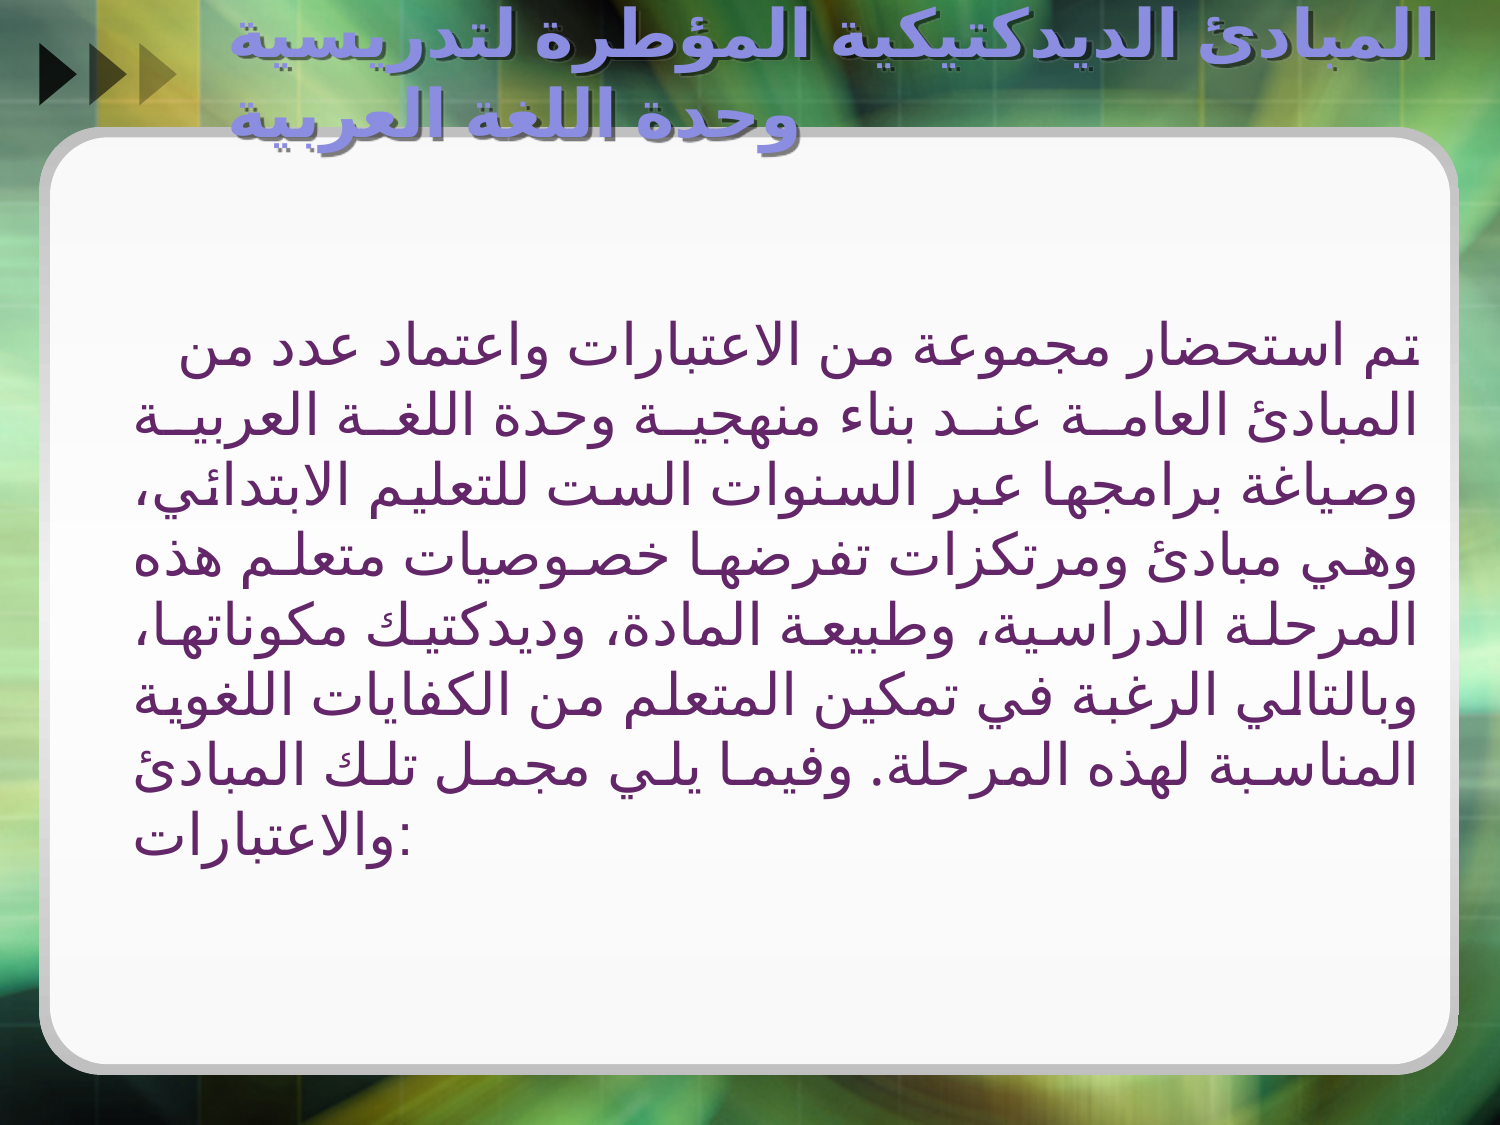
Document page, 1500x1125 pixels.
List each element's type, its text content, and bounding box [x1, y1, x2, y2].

title المبادئ الديدكتيكية المؤطرة لتدريسية وحدة اللغة العربية [212, 24, 1463, 118]
picture [0, 0, 1500, 1125]
list تم استحضار مجموعة من الاعتبارات واعتماد عدد من المبادئ العامة عند بناء منهجية وحدة اللغة العربية وصياغة برامجها عبر السنوات الست للتعليم الابتدائي، وهي مبادئ ومرتكزات تفرضها خصوصيات متعلم هذه المرحلة الدراسية، وطبيعة المادة، وديدكتيك مكوناتها، وبالتالي الرغبة في تمكين المتعلم من الكفايات اللغوية المناسبة لهذه المرحلة. وفيما يلي مجمل تلك المبادئ والاعتبارات: [87, 208, 1436, 799]
text_box [75, 299, 1400, 1005]
